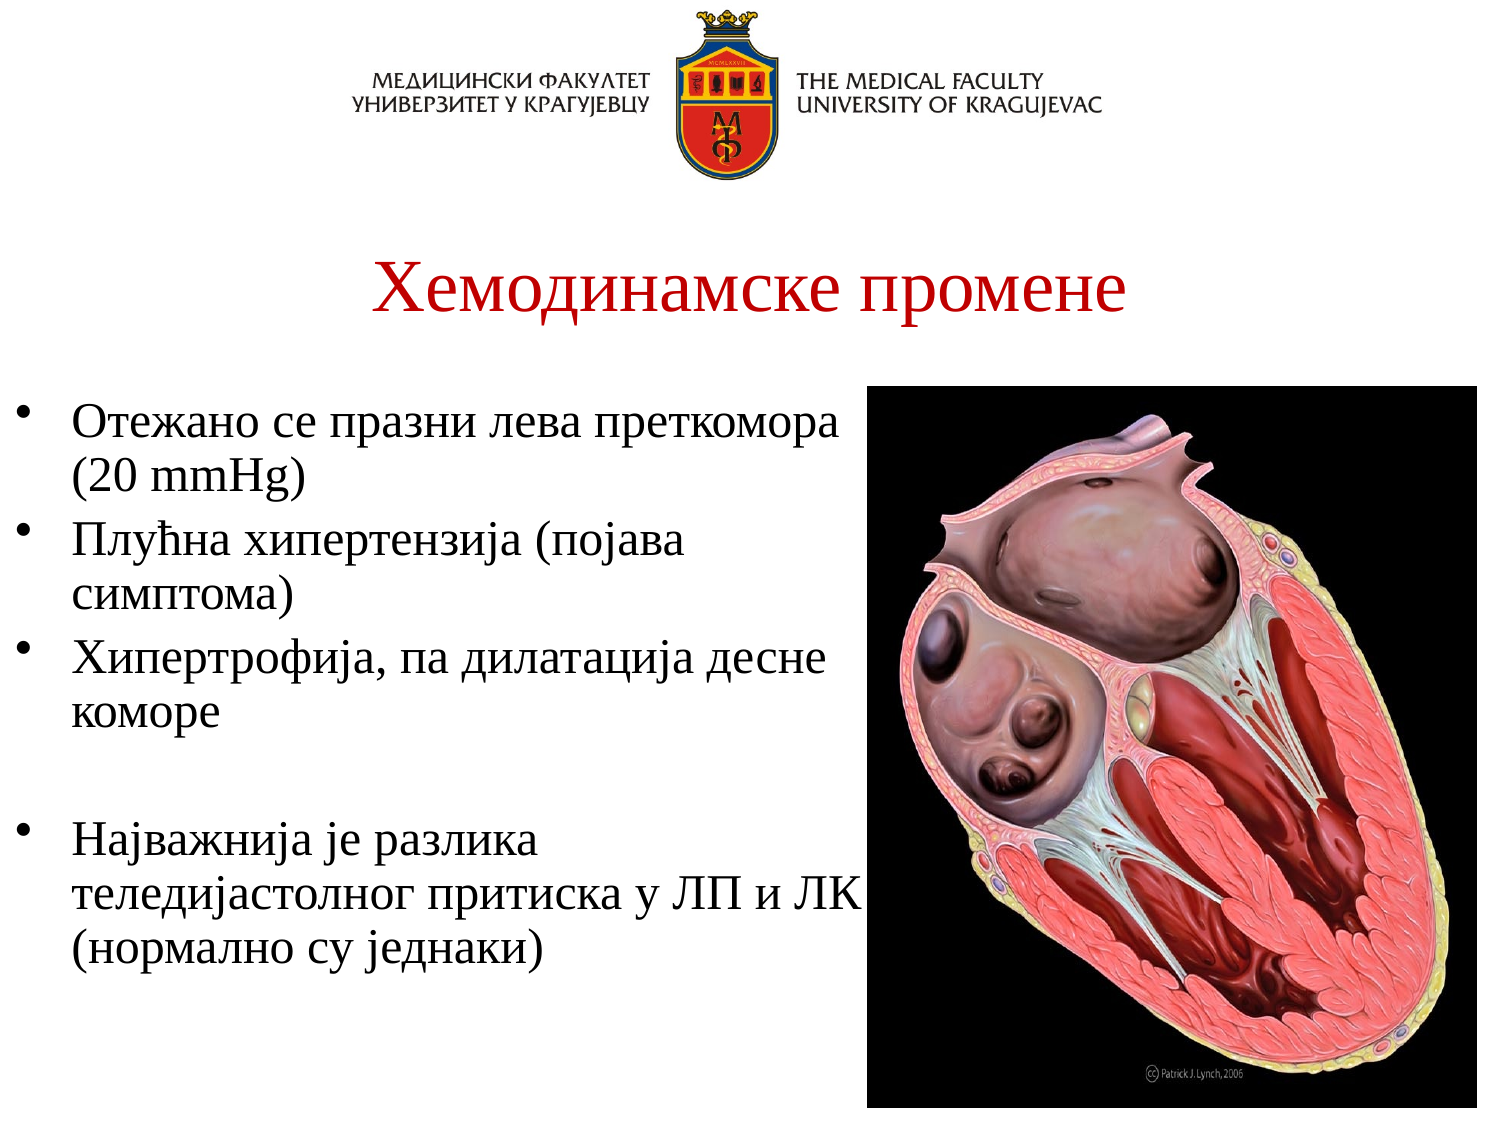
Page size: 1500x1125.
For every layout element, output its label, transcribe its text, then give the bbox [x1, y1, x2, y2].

text_box Хемодинамске промене [74, 210, 1425, 352]
list Отежано се празни лева преткомора (20 mmHg) Плућна хипертензија (појава симптома) Хипертрофија, па дилатација десне коморе Најважнија је разлика теледијастолног притиска у ЛП и ЛК (нормално су једнаки) [0, 386, 879, 1118]
picture [328, 0, 1125, 191]
picture [866, 386, 1477, 1109]
